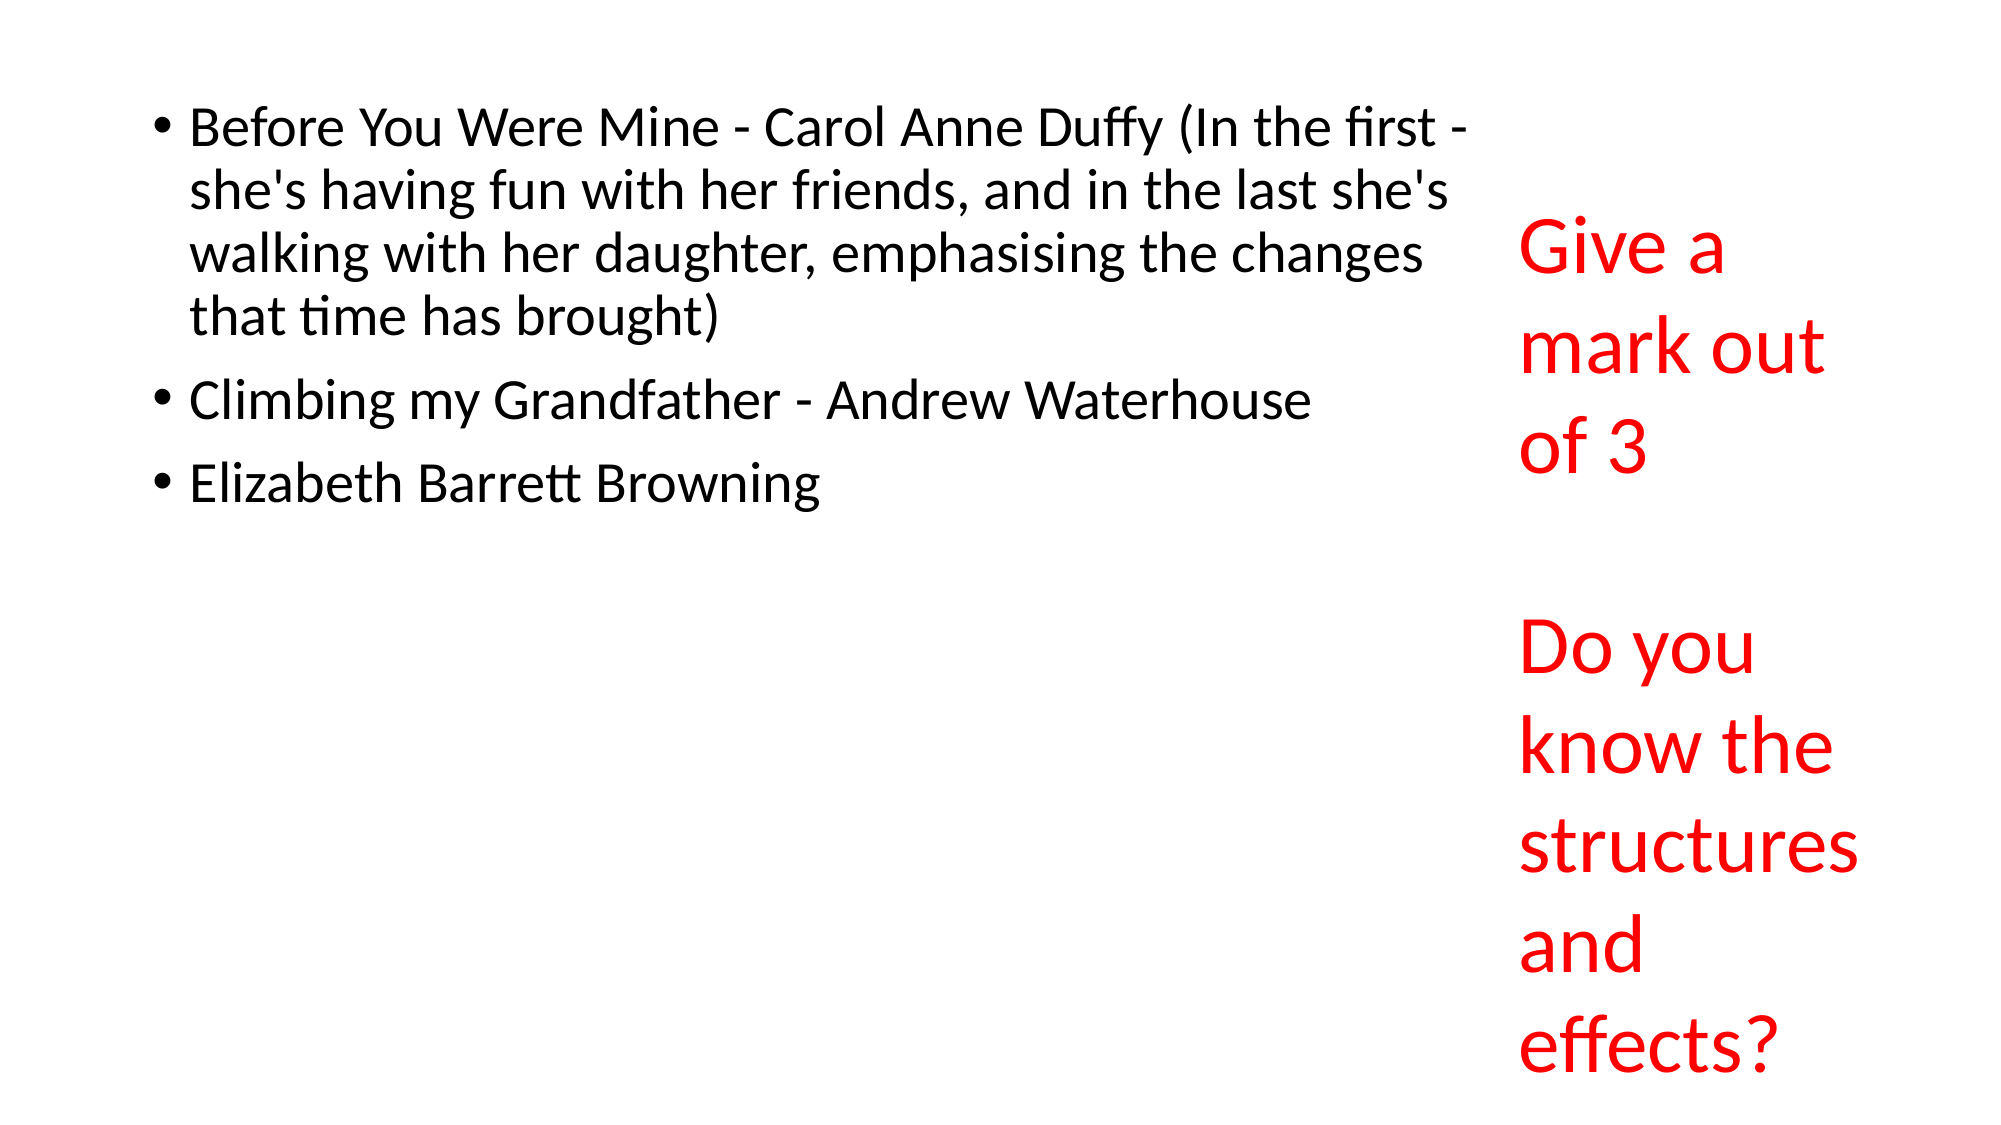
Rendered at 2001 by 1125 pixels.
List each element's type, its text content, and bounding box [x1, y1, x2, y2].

text_box Give a mark out of 3 Do you know the structures and effects? [1504, 182, 1894, 1097]
list Before You Were Mine - Carol Anne Duffy (In the first - she's having fun with her friends, and in the last she's walking with her daughter, emphasising the changes that time has brought) Climbing my Grandfather - Andrew Waterhouse Elizabeth Barrett Browning [137, 89, 1529, 1014]
